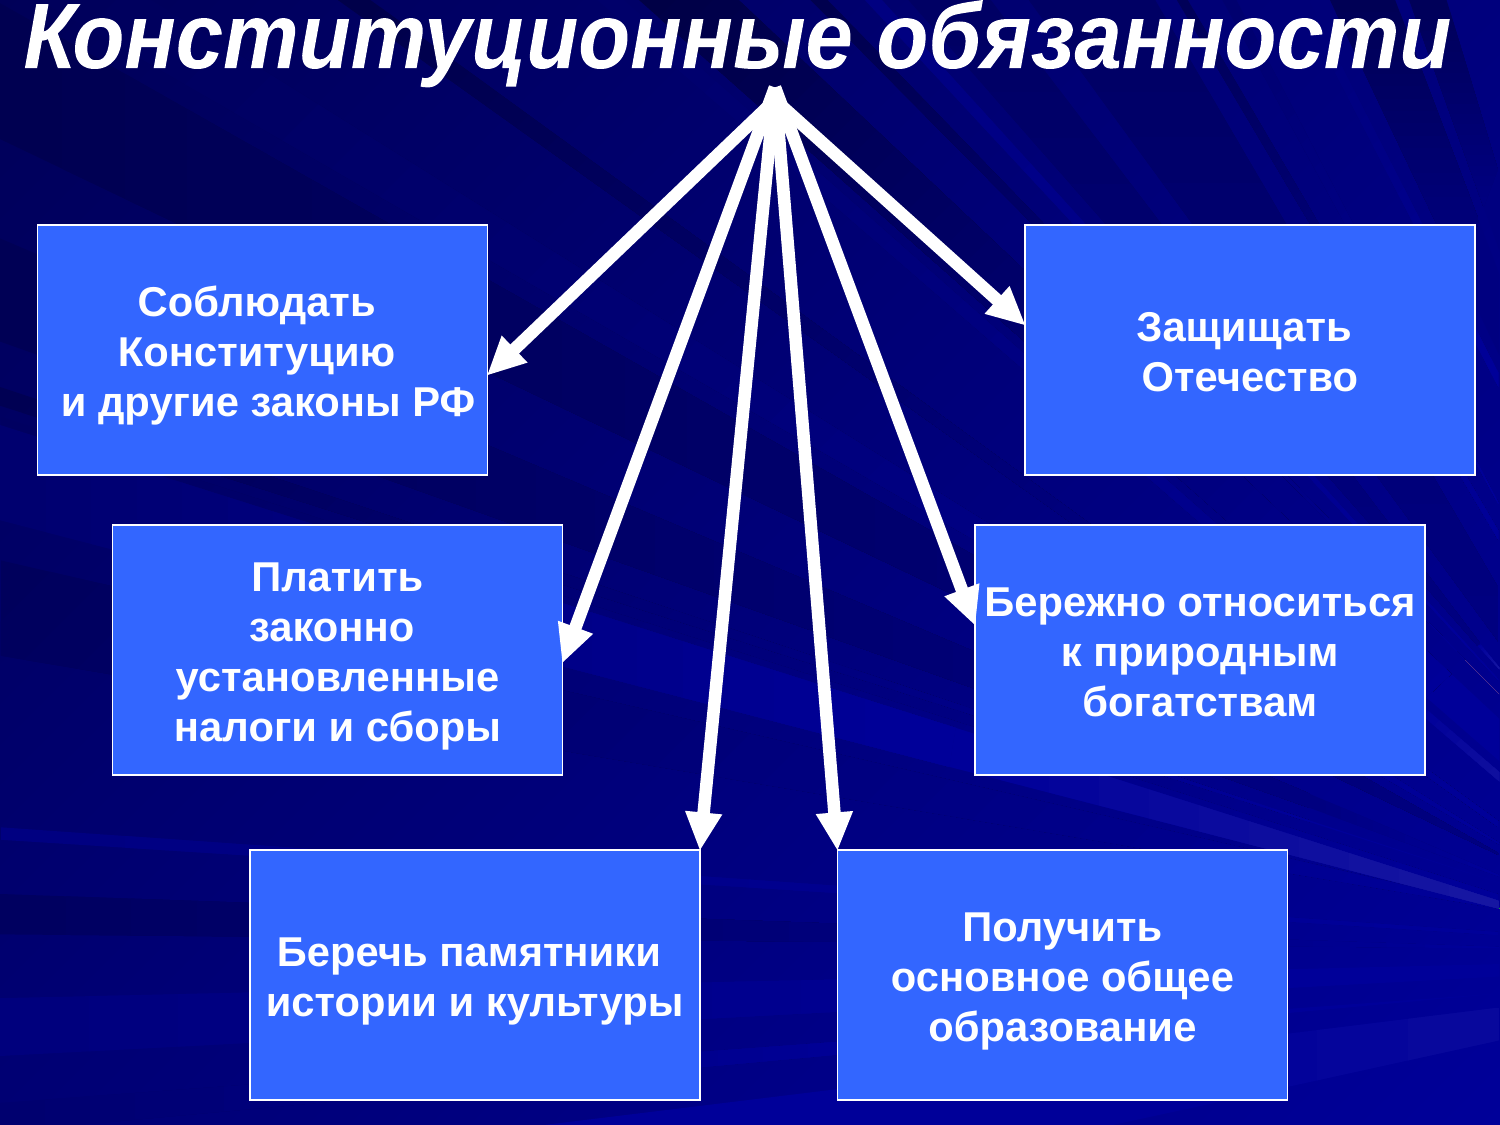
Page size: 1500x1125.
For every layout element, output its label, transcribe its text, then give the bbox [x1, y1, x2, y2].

text_box Защищать Отечество [1024, 224, 1475, 475]
text_box [776, 89, 977, 625]
text_box Платить законно установленные налоги и сборы [112, 525, 563, 775]
text_box Беречь памятники истории и культуры [249, 849, 700, 1100]
text_box [783, 107, 1025, 325]
text_box [487, 107, 767, 376]
text_box Соблюдать Конституцию и другие законы РФ [37, 224, 488, 475]
text_box [695, 89, 775, 850]
text_box [774, 87, 843, 850]
text_box Бережно относиться к природным богатствам [974, 525, 1425, 775]
text_box [560, 89, 774, 663]
text_box Получить основное общее образование [837, 849, 1288, 1100]
